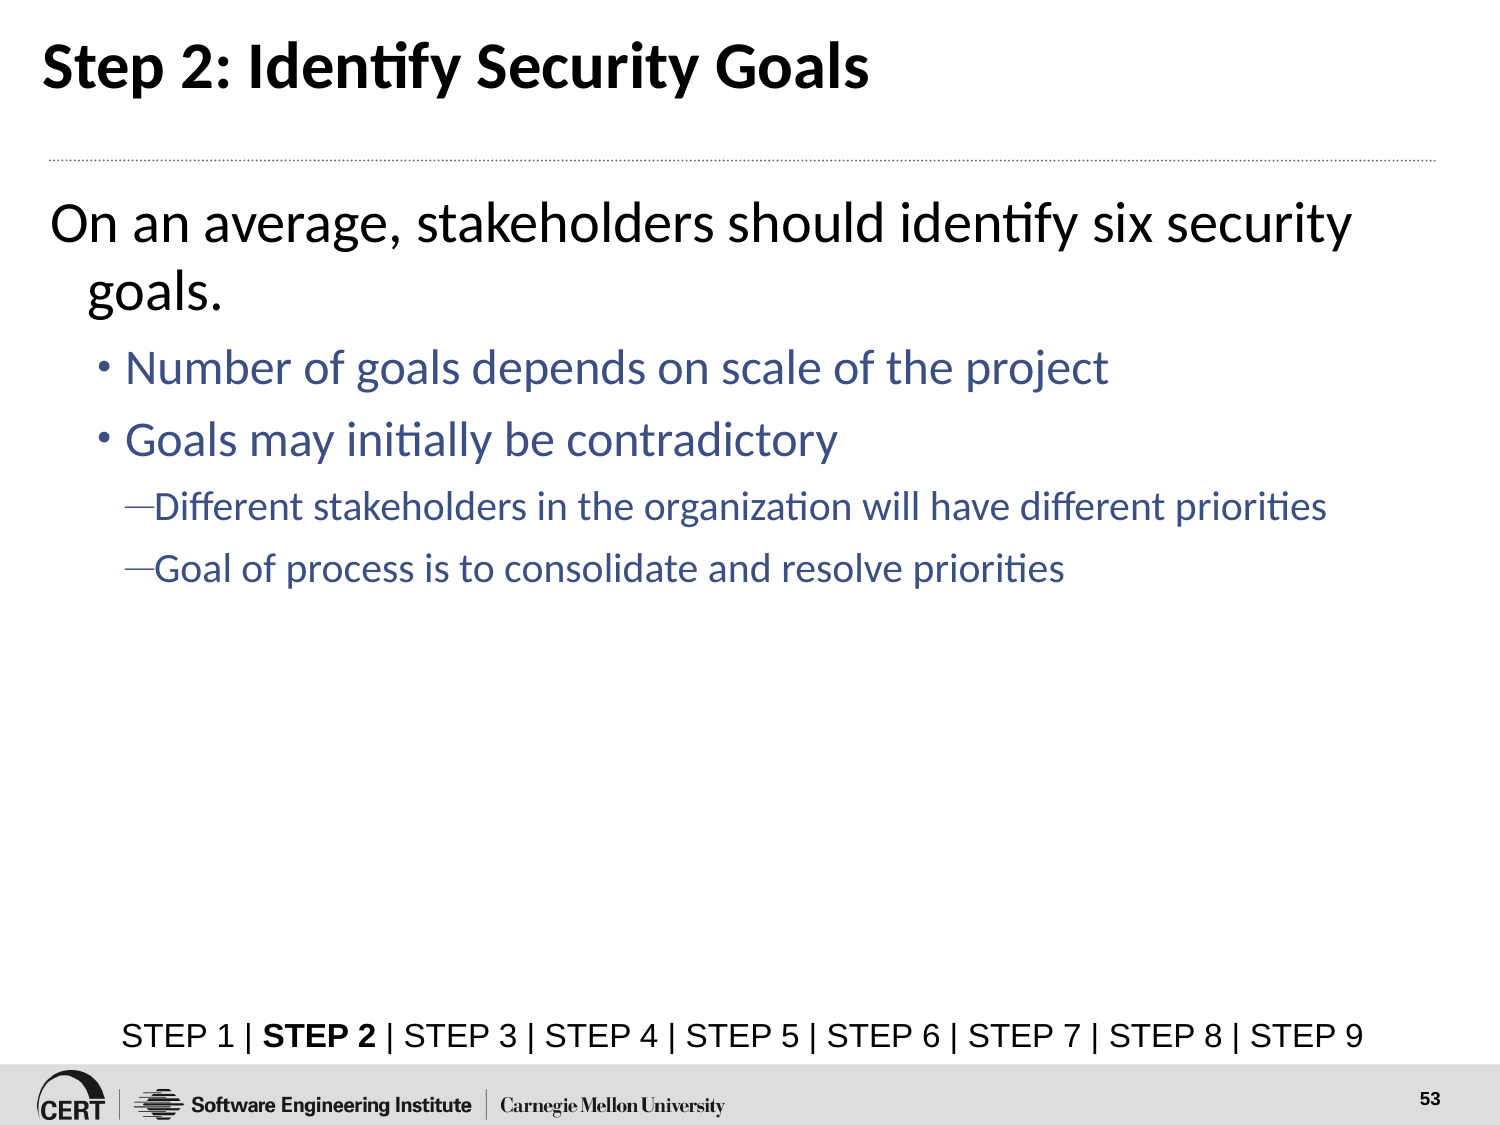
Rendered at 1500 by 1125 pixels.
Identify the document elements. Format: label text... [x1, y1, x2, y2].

picture [37, 1069, 725, 1122]
text_box STEP 1 | STEP 2 | STEP 3 | STEP 4 | STEP 5 | STEP 6 | STEP 7 | STEP 8 | STEP 9 [49, 1014, 1437, 1070]
title Step 2: Identify Security Goals [42, 37, 1434, 155]
list On an average, stakeholders should identify six security goals. Number of goals depends on scale of the project Goals may initially be contradictory Different stakeholders in the organization will have different priorities Goal of process is to consolidate and resolve priorities [49, 187, 1438, 1001]
